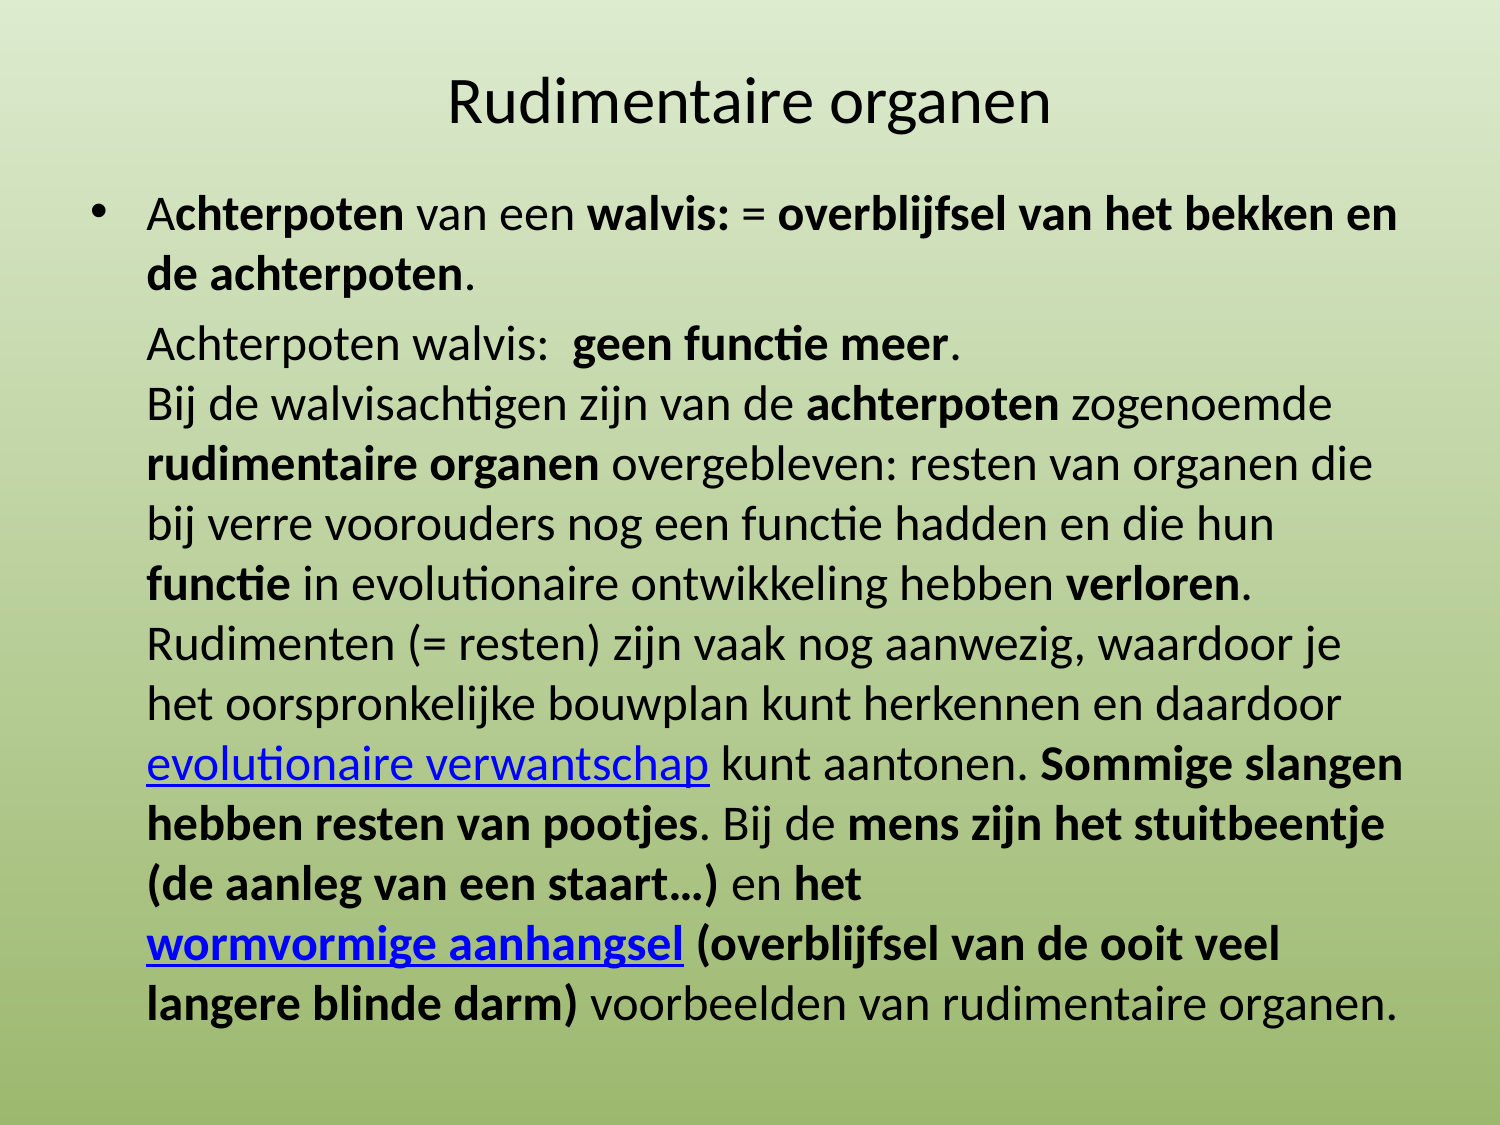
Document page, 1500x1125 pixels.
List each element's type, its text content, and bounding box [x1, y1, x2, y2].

title Rudimentaire organen [75, 45, 1425, 149]
list Achterpoten van een walvis: = overblijfsel van het bekken en de achterpoten. Achterpoten walvis: geen functie meer. Bij de walvisachtigen zijn van de achterpoten zogenoemde rudimentaire organen overgebleven: resten van organen die bij verre voorouders nog een functie hadden en die hun functie in evolutionaire ontwikkeling hebben verloren. Rudimenten (= resten) zijn vaak nog aanwezig, waardoor je het oorspronkelijke bouwplan kunt herkennen en daardoor evolutionaire verwantschap kunt aantonen. Sommige slangen hebben resten van pootjes. Bij de mens zijn het stuitbeentje (de aanleg van een staart…) en het wormvormige aanhangsel (overblijfsel van de ooit veel langere blinde darm) voorbeelden van rudimentaire organen. [75, 172, 1425, 1083]
